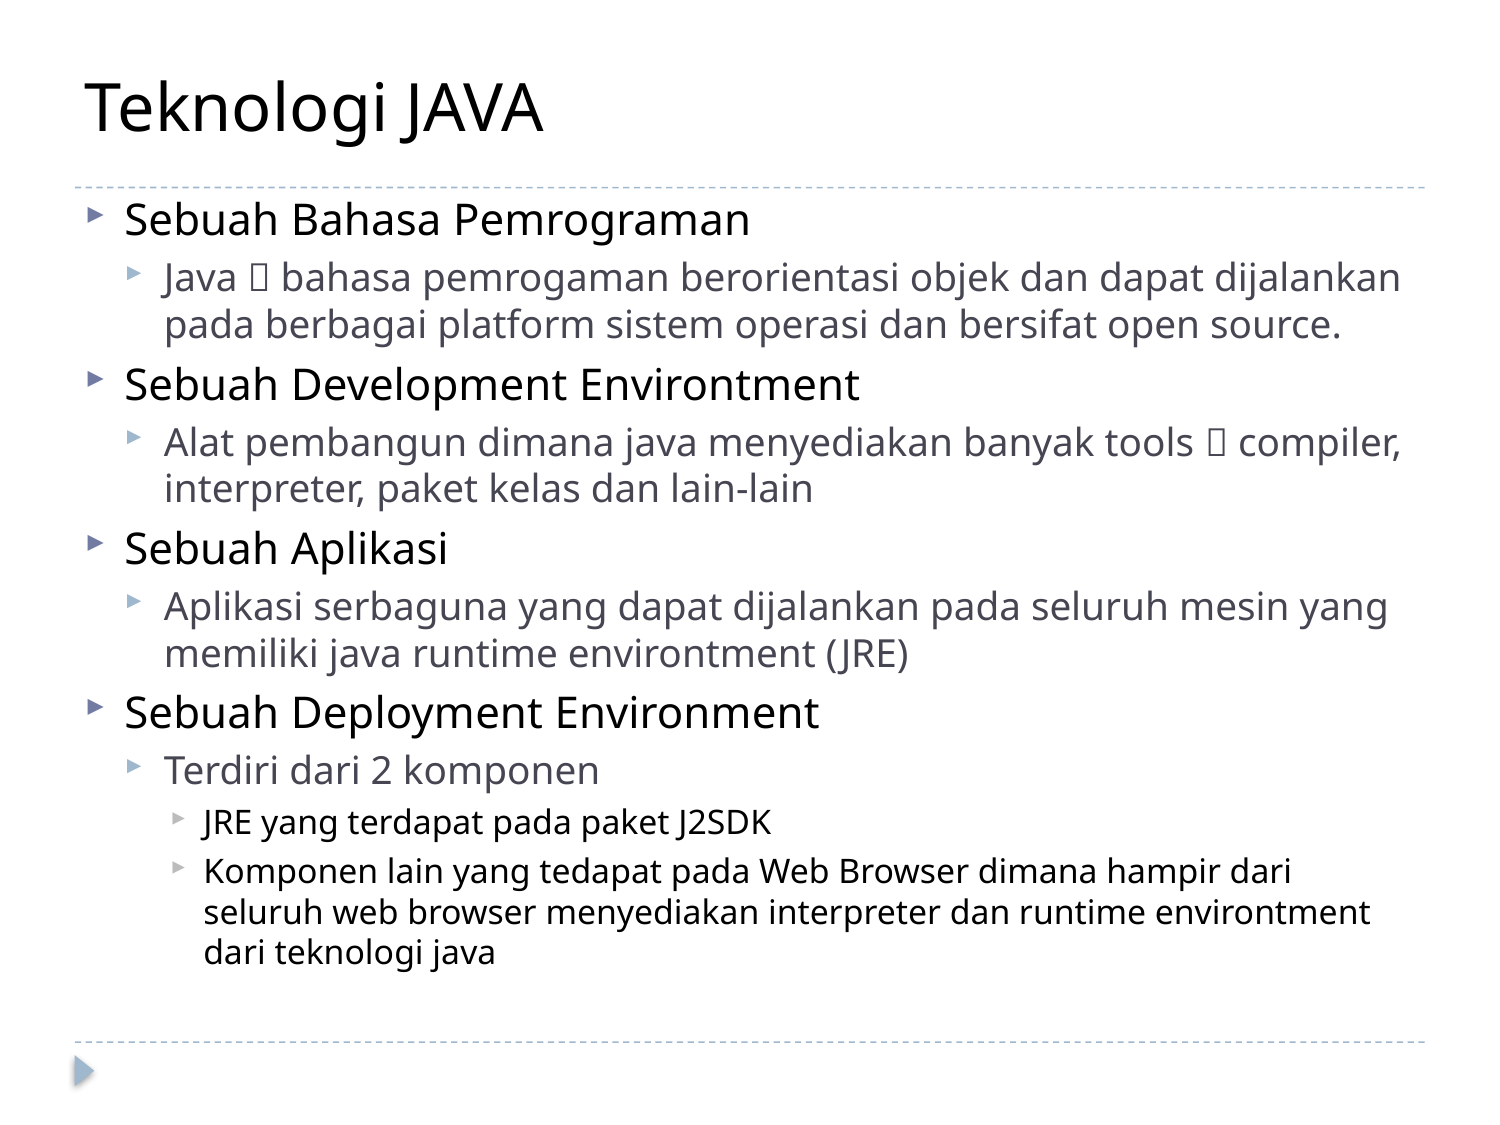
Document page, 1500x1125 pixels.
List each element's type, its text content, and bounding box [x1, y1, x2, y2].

title Teknologi JAVA [70, 35, 1421, 153]
list Sebuah Bahasa Pemrograman Java  bahasa pemrogaman berorientasi objek dan dapat dijalankan pada berbagai platform sistem operasi dan bersifat open source. Sebuah Development Environtment Alat pembangun dimana java menyediakan banyak tools  compiler, interpreter, paket kelas dan lain-lain Sebuah Aplikasi Aplikasi serbaguna yang dapat dijalankan pada seluruh mesin yang memiliki java runtime environtment (JRE) Sebuah Deployment Environment Terdiri dari 2 komponen JRE yang terdapat pada paket J2SDK Komponen lain yang tedapat pada Web Browser dimana hampir dari seluruh web browser menyediakan interpreter dan runtime environtment dari teknologi java [70, 184, 1421, 1035]
